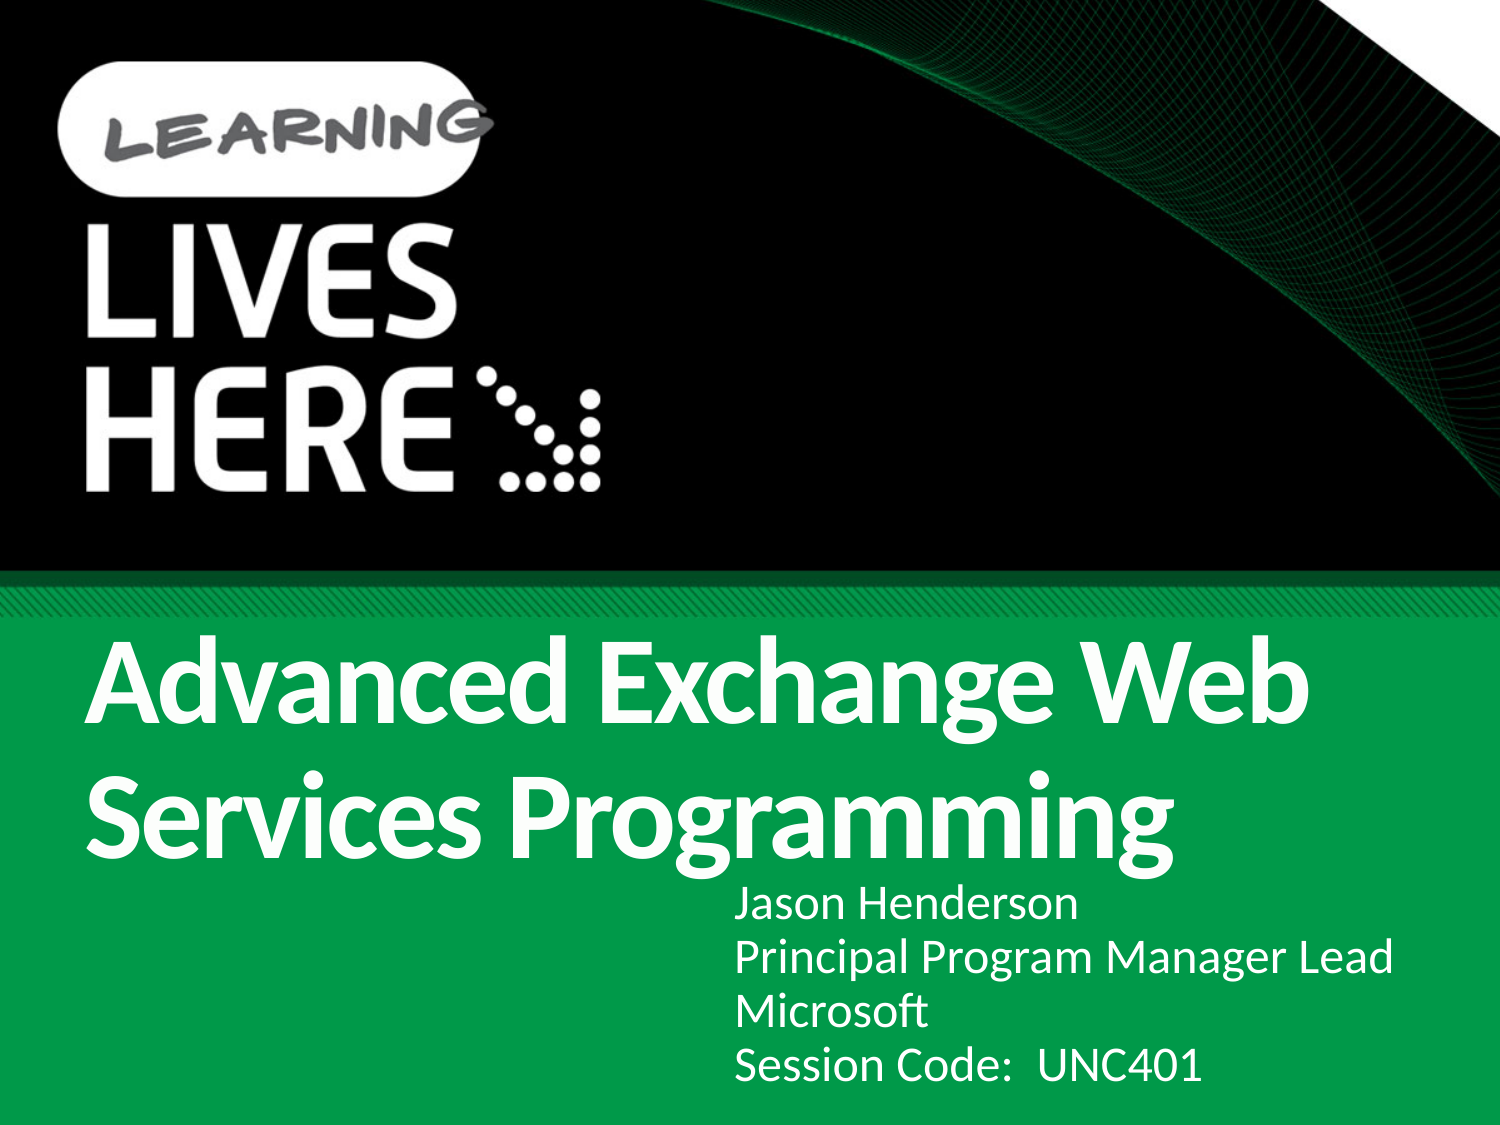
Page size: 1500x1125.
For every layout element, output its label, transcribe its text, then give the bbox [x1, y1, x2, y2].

title Advanced Exchange Web Services Programming [84, 615, 1384, 835]
picture [0, 0, 1500, 1125]
subtitle Jason Henderson Principal Program Manager Lead Microsoft Session Code: UNC401 [734, 876, 1407, 952]
